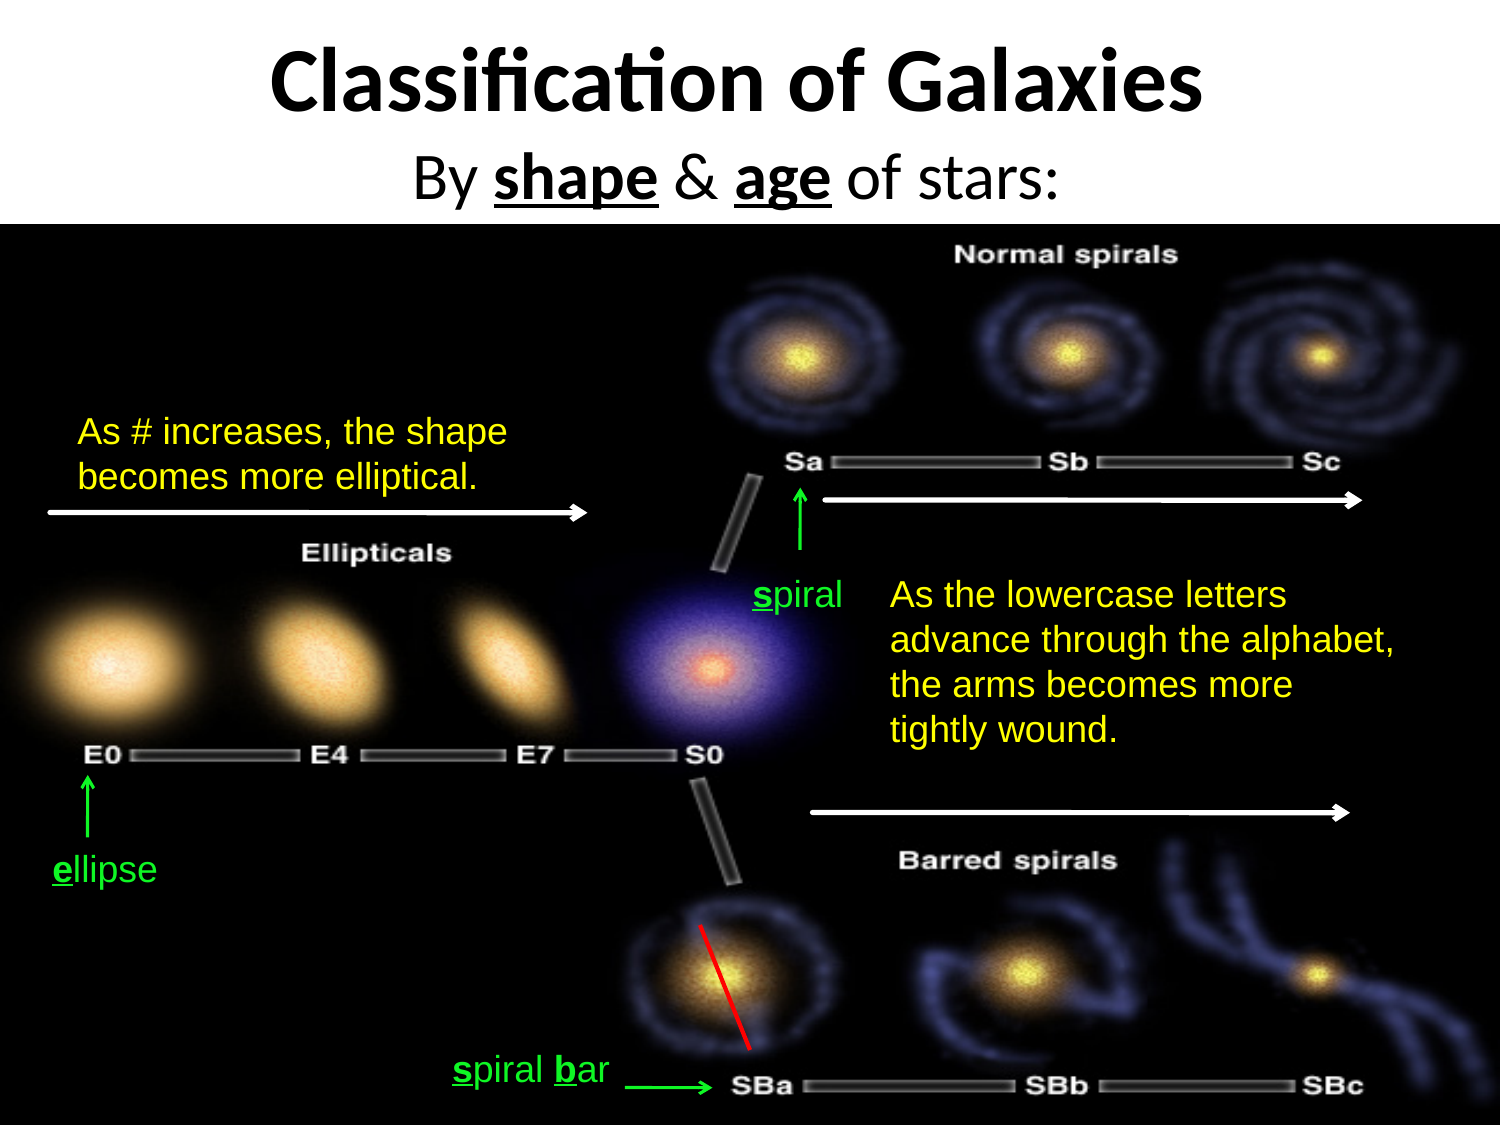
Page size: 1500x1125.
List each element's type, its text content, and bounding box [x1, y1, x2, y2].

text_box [662, 962, 788, 1013]
picture [0, 224, 1500, 1125]
title Classification of Galaxies [62, 0, 1413, 124]
list By shape & age of stars: [62, 124, 1413, 224]
